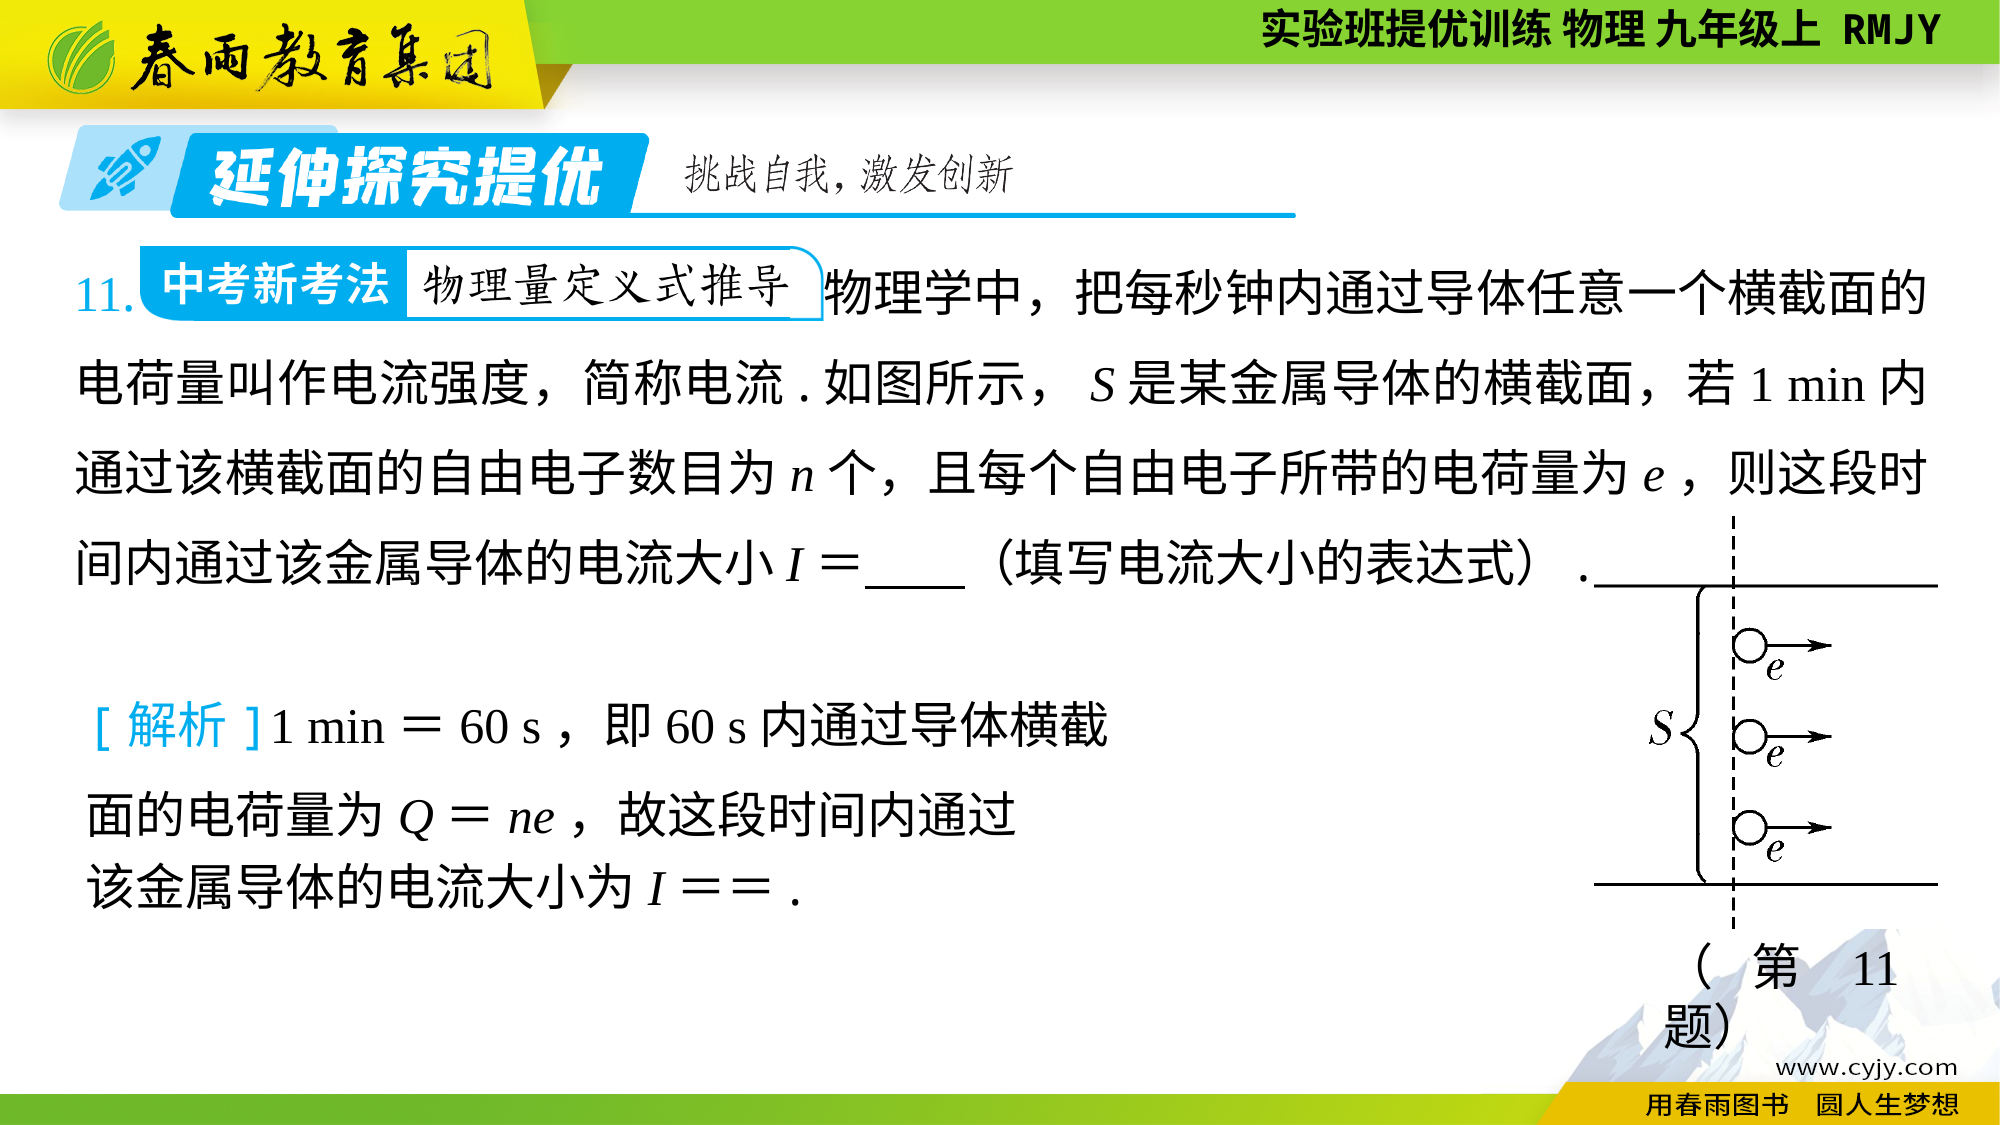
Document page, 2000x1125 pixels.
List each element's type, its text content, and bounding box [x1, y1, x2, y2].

list 11. 物理学中，把每秒钟内通过导体任意一个横截面的电荷量叫作电流强度，简称电流.如图所示，S是某金属导体的横截面，若1 min内通过该横截面的自由电子数目为n个，且每个自由电子所带的电荷量为e，则这段时间内通过该金属导体的电流大小I＝ （填写电流大小的表达式）. [59, 224, 1944, 603]
text_box （第11题） [1648, 937, 1927, 1003]
picture [0, 0, 2000, 1125]
